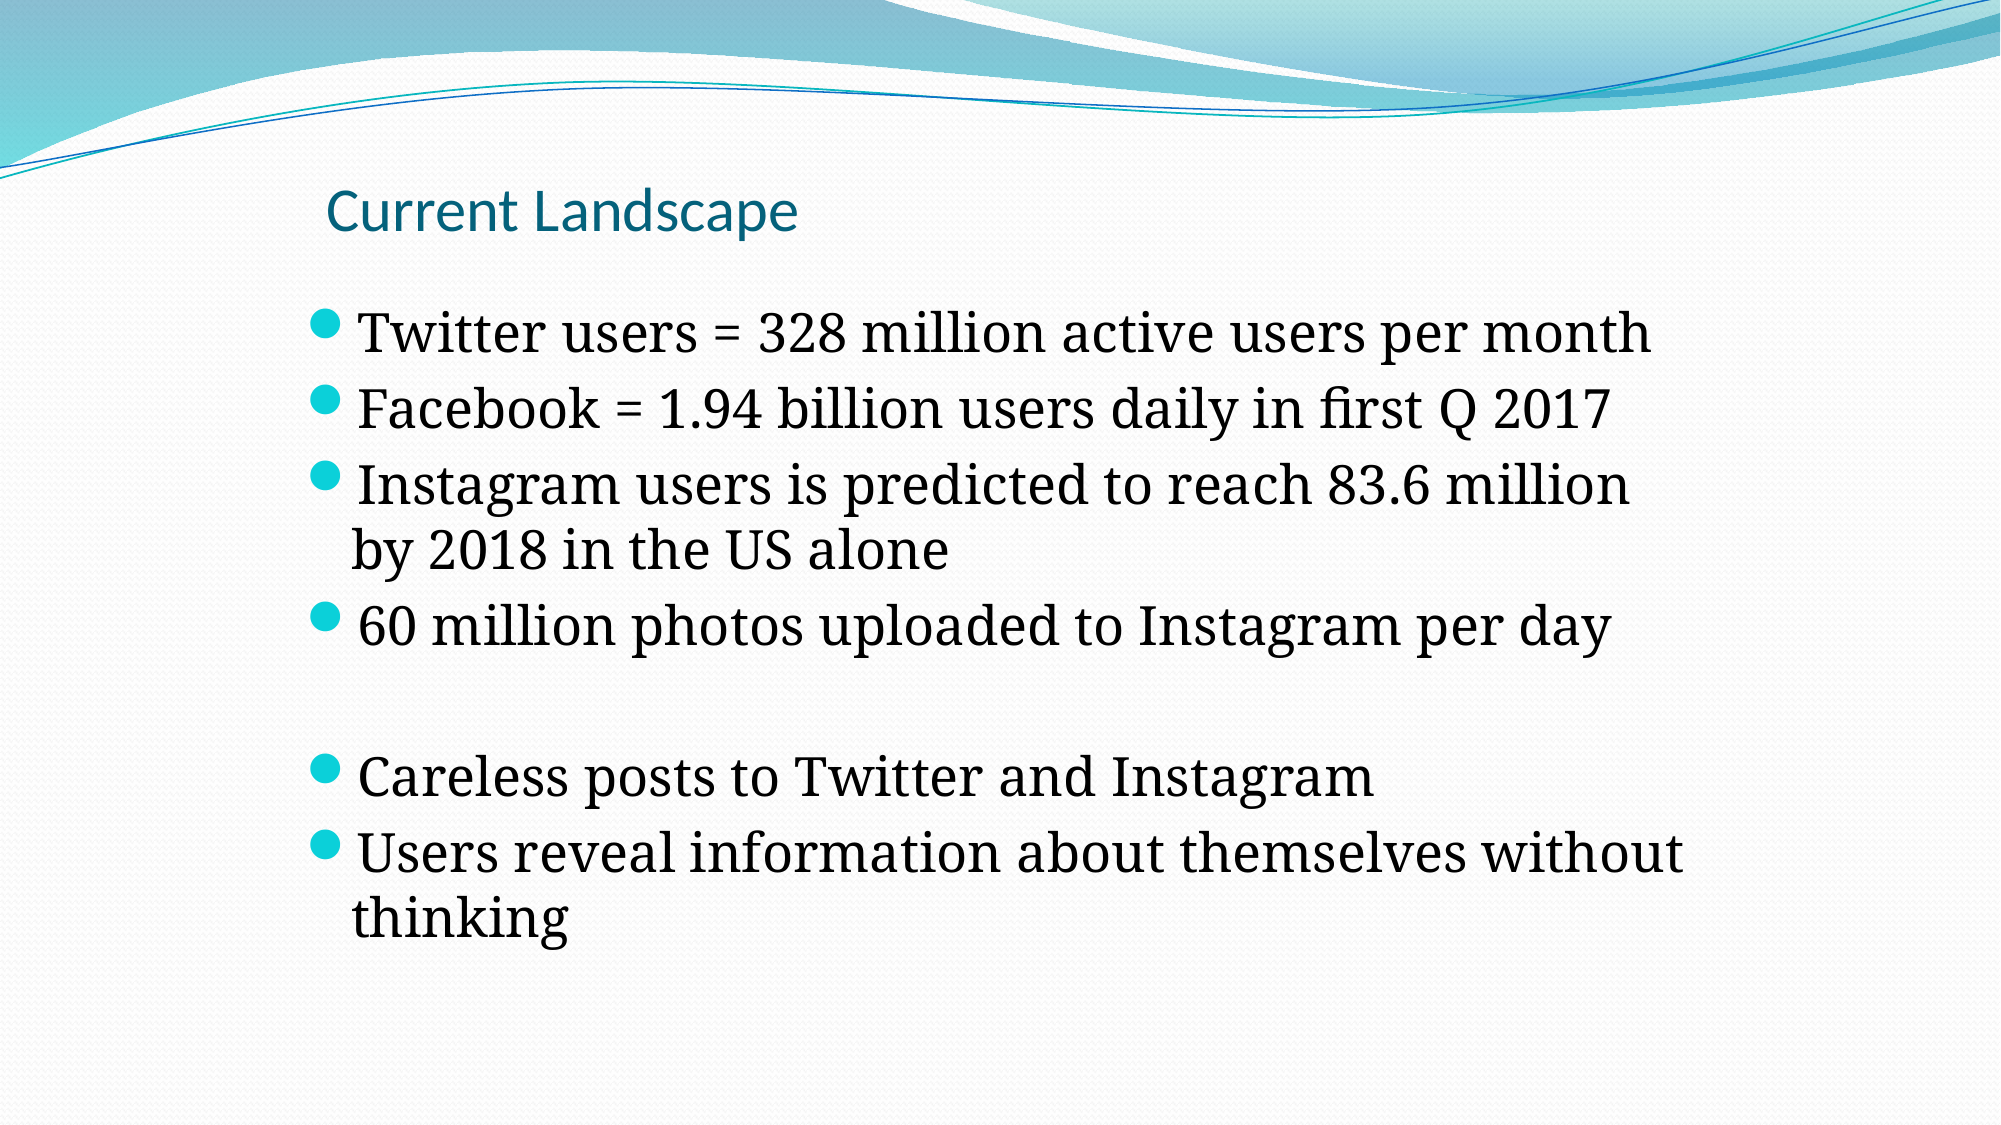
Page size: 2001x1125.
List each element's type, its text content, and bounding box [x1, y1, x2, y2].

list Twitter users = 328 million active users per month Facebook = 1.94 billion users daily in first Q 2017 Instagram users is predicted to reach 83.6 million by 2018 in the US alone 60 million photos uploaded to Instagram per day Careless posts to Twitter and Instagram Users reveal information about themselves without thinking [291, 290, 1709, 1083]
title Current Landscape [326, 160, 1677, 244]
